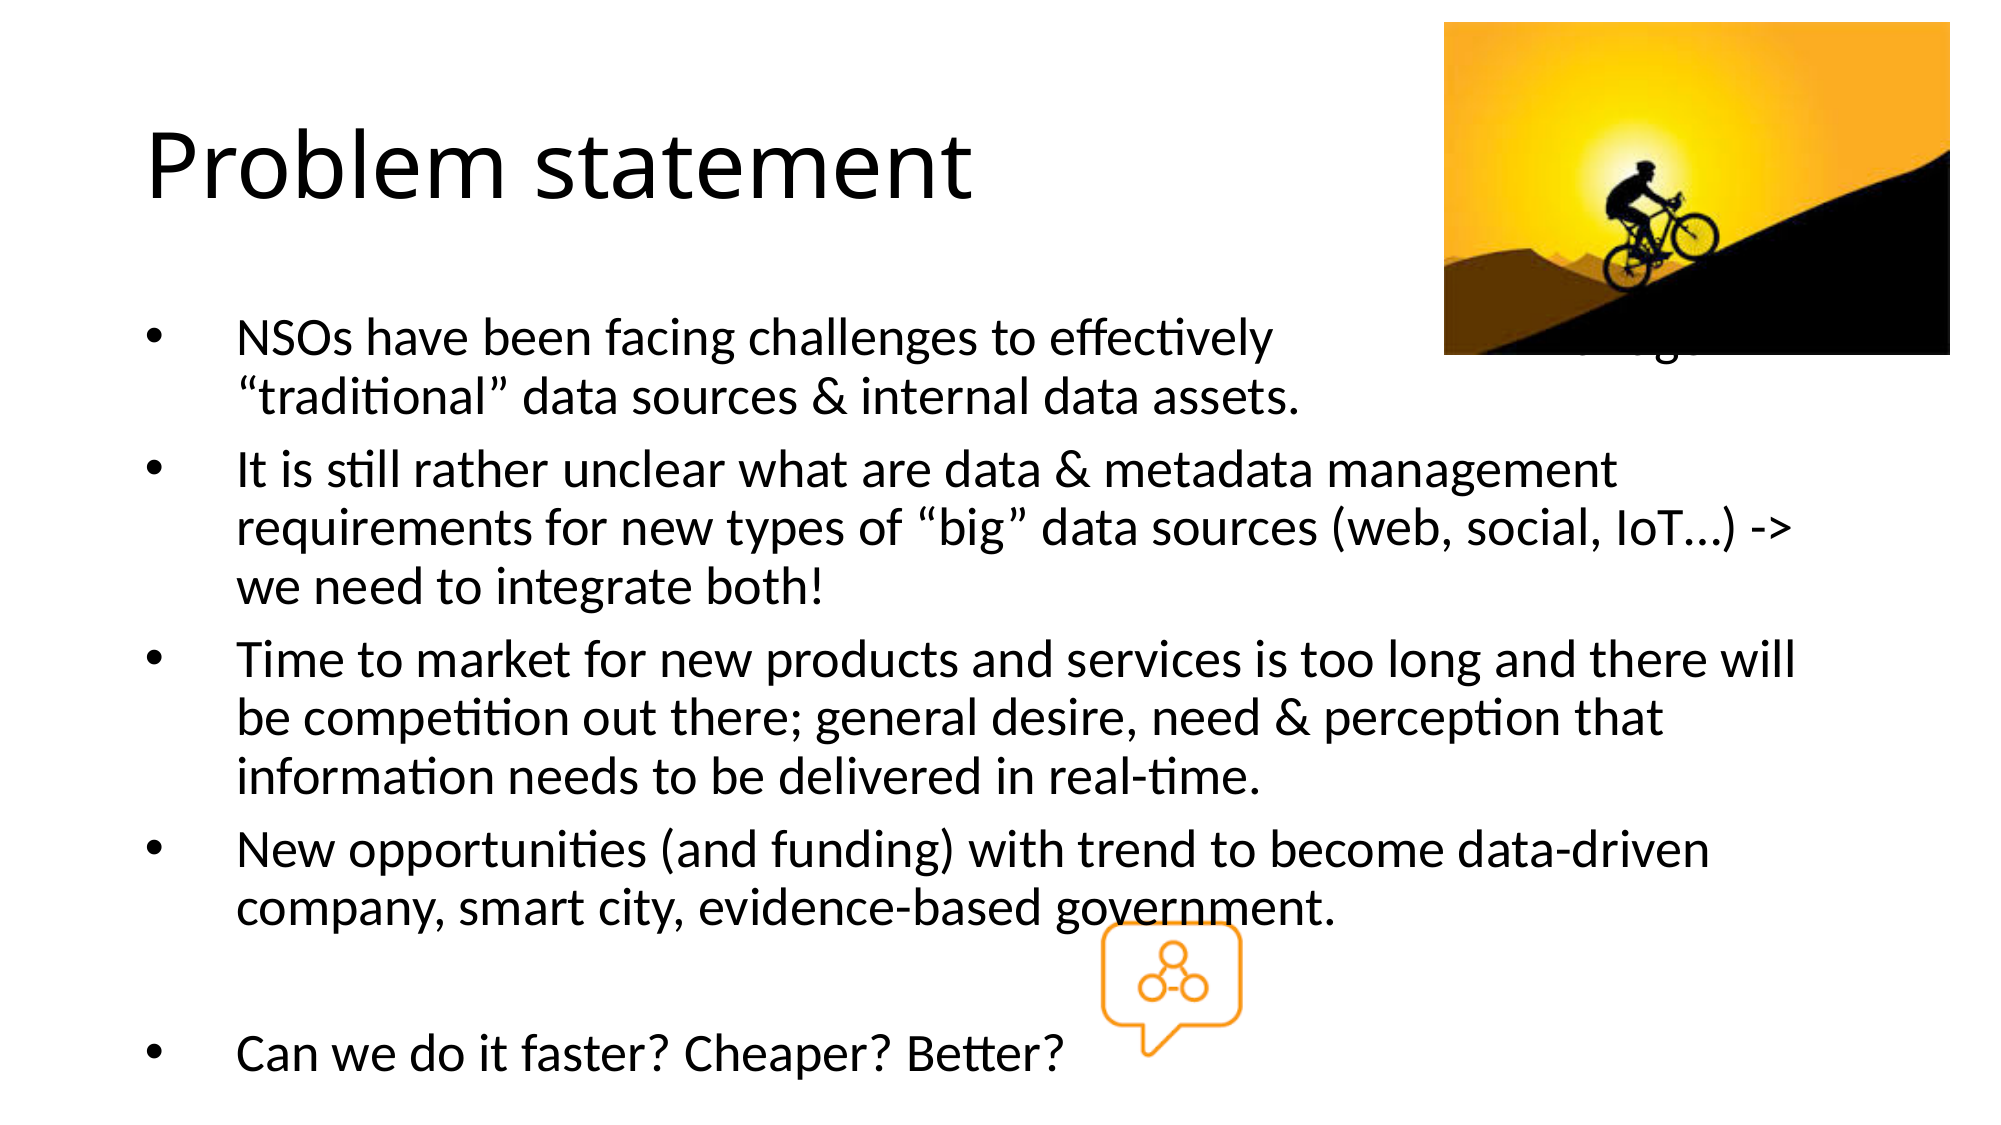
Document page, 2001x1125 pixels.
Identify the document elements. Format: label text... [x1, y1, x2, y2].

list NSOs have been facing challenges to effectively manage “traditional” data sources & internal data assets. It is still rather unclear what are data & metadata management requirements for new types of “big” data sources (web, social, IoT…) -> we need to integrate both! Time to market for new products and services is too long and there will be competition out there; general desire, need & perception that information needs to be delivered in real-time. New opportunities (and funding) with trend to become data-driven company, smart city, evidence-based government. Can we do it faster? Cheaper? Better? [136, 301, 1863, 1099]
picture [1444, 22, 1950, 355]
picture [1041, 878, 1303, 1096]
title Problem statement [136, 59, 1444, 278]
